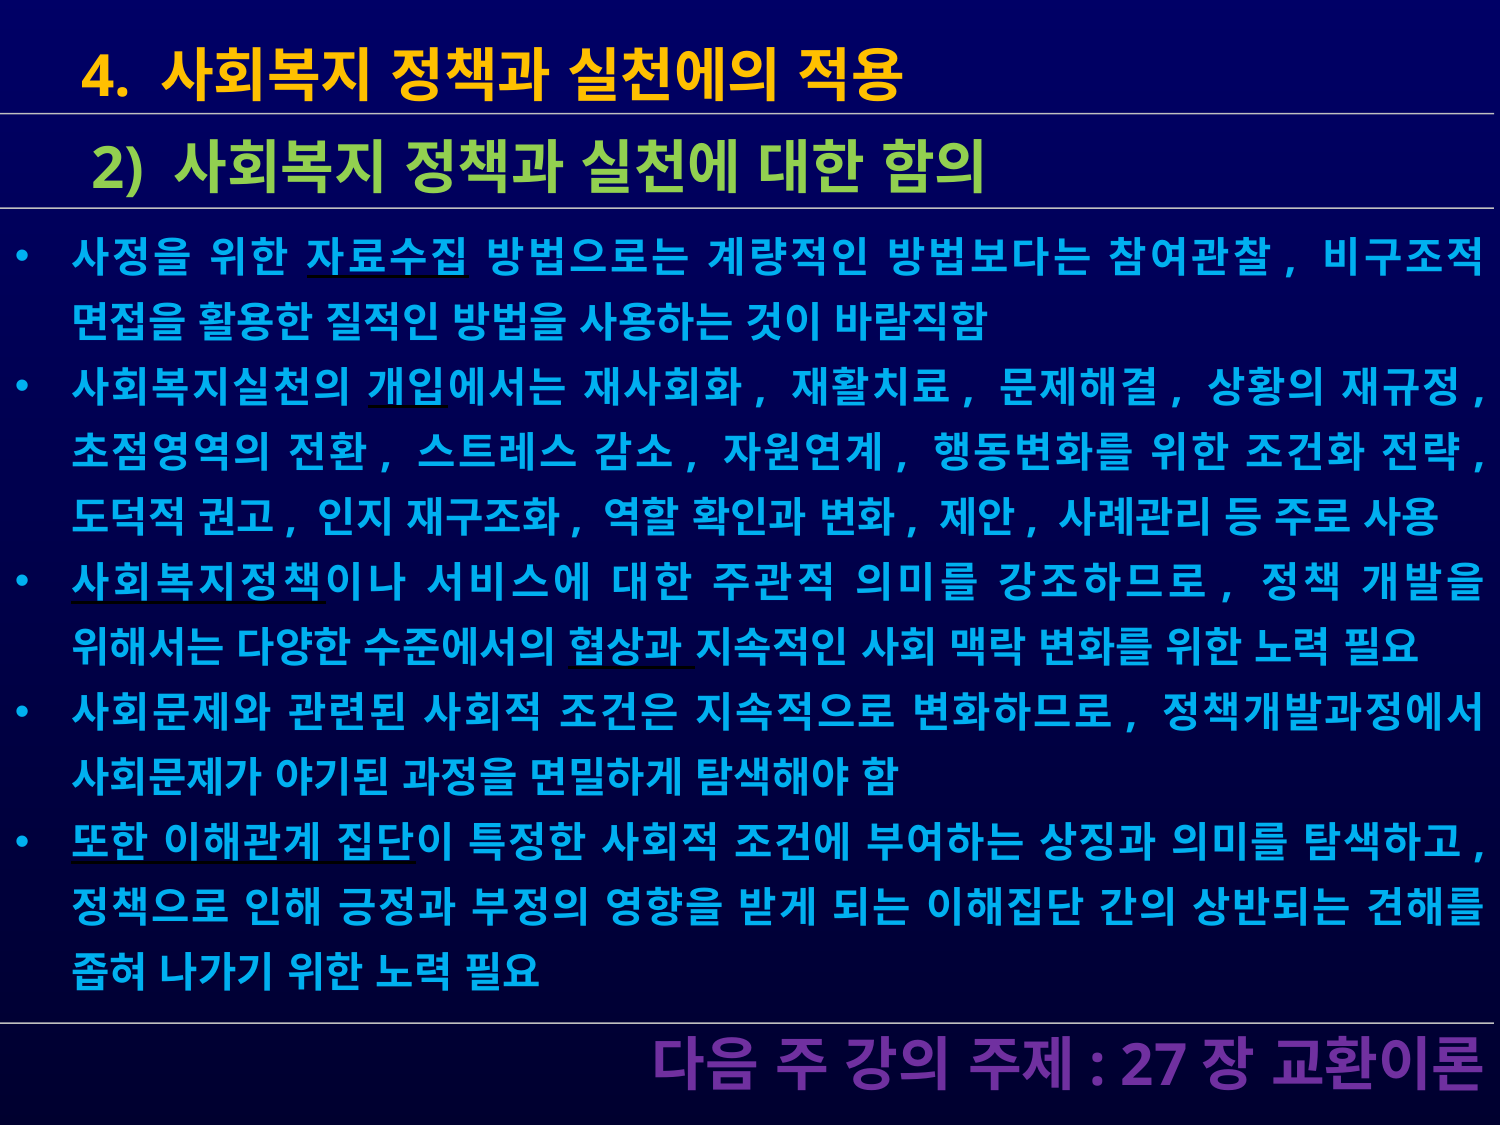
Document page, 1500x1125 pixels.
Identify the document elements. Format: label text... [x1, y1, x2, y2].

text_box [0, 30, 1500, 1002]
text_box 다음 주 강의 주제: 27장 교환이론 [0, 1020, 1500, 1105]
